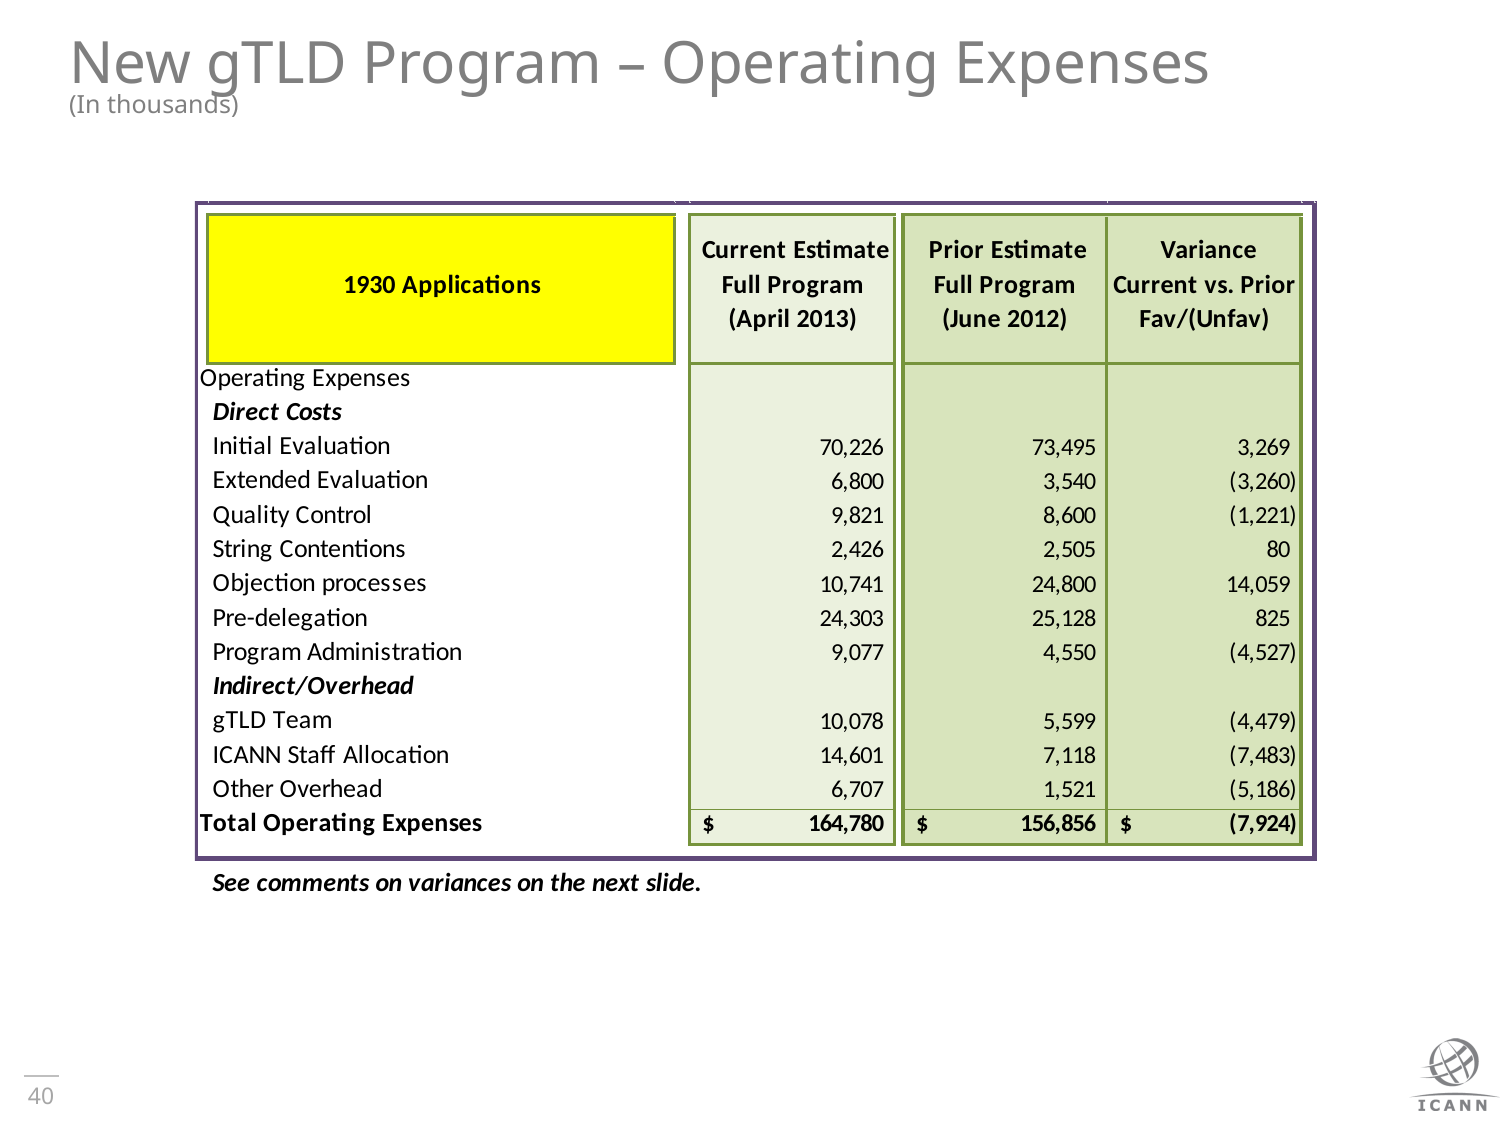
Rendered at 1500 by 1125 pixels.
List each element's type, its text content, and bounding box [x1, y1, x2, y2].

picture [194, 201, 1329, 906]
picture [1409, 1038, 1500, 1111]
title New gTLD Program – Operating Expenses (In thousands) [54, 30, 1471, 128]
